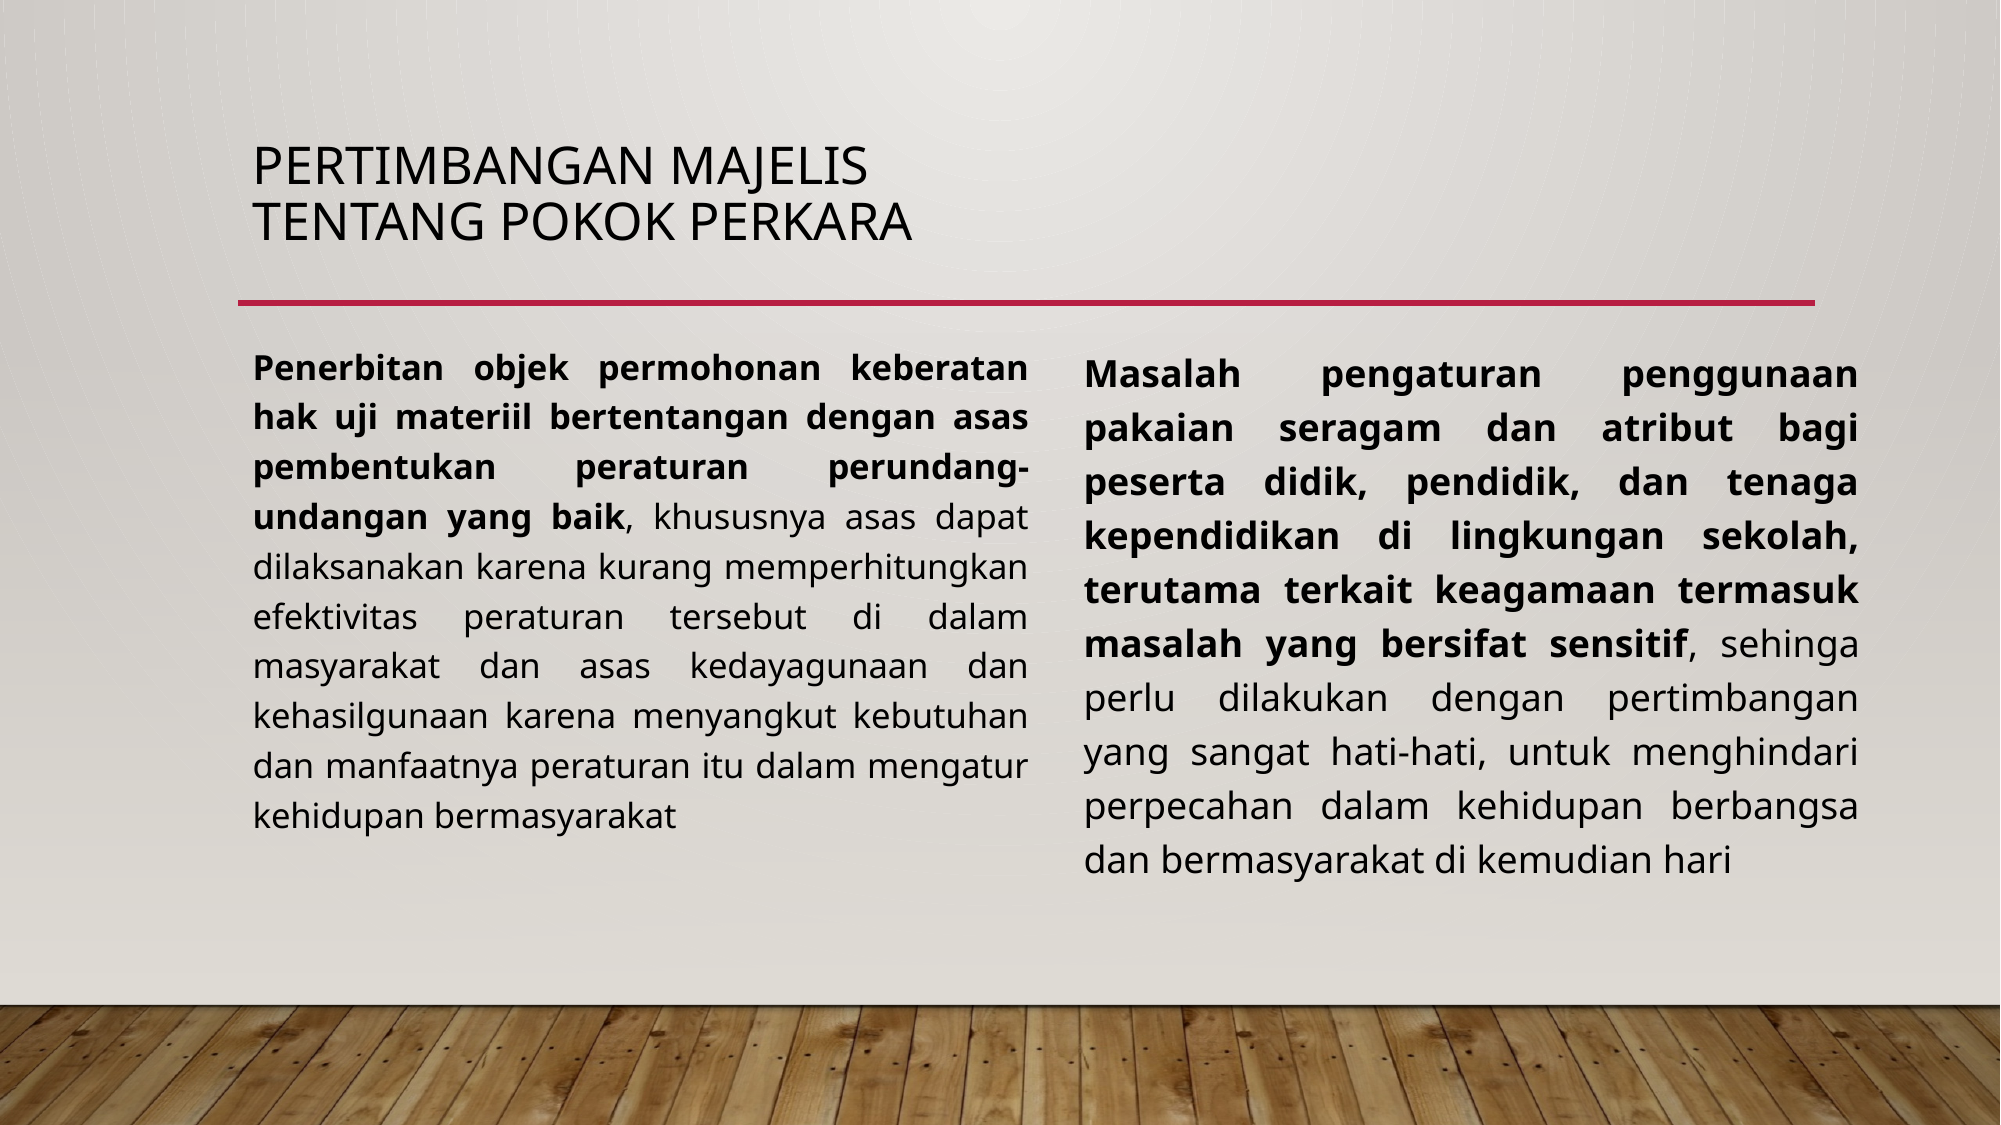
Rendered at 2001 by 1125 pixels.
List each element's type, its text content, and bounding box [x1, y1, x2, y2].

picture [0, 1005, 2000, 1125]
text_box Masalah pengaturan penggunaan pakaian seragam dan atribut bagi peserta didik, pendidik, dan tenaga kependidikan di lingkungan sekolah, terutama terkait keagamaan termasuk masalah yang bersifat sensitif, sehinga perlu dilakukan dengan pertimbangan yang sangat hati-hati, untuk menghindari perpecahan dalam kehidupan berbangsa dan bermasyarakat di kemudian hari [1068, 333, 1875, 899]
title Pertimbangan majelis TENTANG Pokok perkara [237, 132, 1814, 306]
list Penerbitan objek permohonan keberatan hak uji materiil bertentangan dengan asas pembentukan peraturan perundang-undangan yang baik, khususnya asas dapat dilaksanakan karena kurang memperhitungkan efektivitas peraturan tersebut di dalam masyarakat dan asas kedayagunaan dan kehasilgunaan karena menyangkut kebutuhan dan manfaatnya peraturan itu dalam mengatur kehidupan bermasyarakat [237, 329, 1044, 896]
